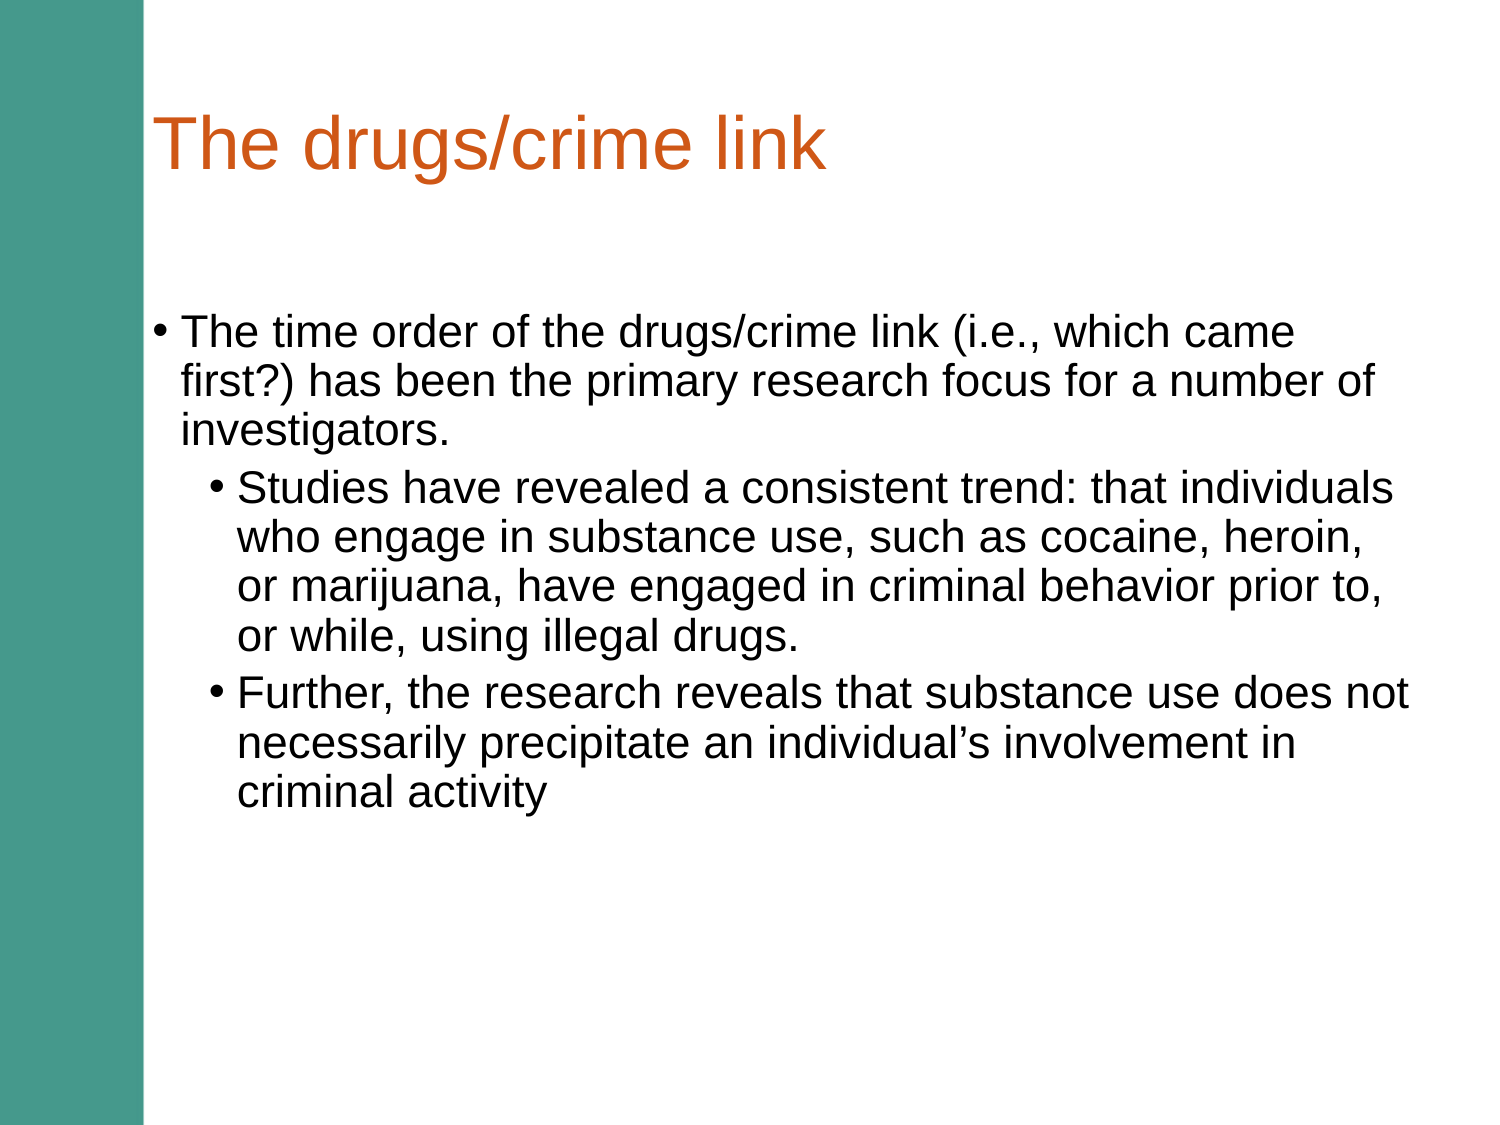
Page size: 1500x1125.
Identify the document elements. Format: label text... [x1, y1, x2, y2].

list The time order of the drugs/crime link (i.e., which came first?) has been the primary research focus for a number of investigators. Studies have revealed a consistent trend: that individuals who engage in substance use, such as cocaine, heroin, or marijuana, have engaged in criminal behavior prior to, or while, using illegal drugs. Further, the research reveals that substance use does not necessarily precipitate an individual’s involvement in criminal activity [137, 299, 1432, 1014]
title The drugs/crime link [137, 75, 1432, 216]
picture [0, 0, 1500, 1125]
